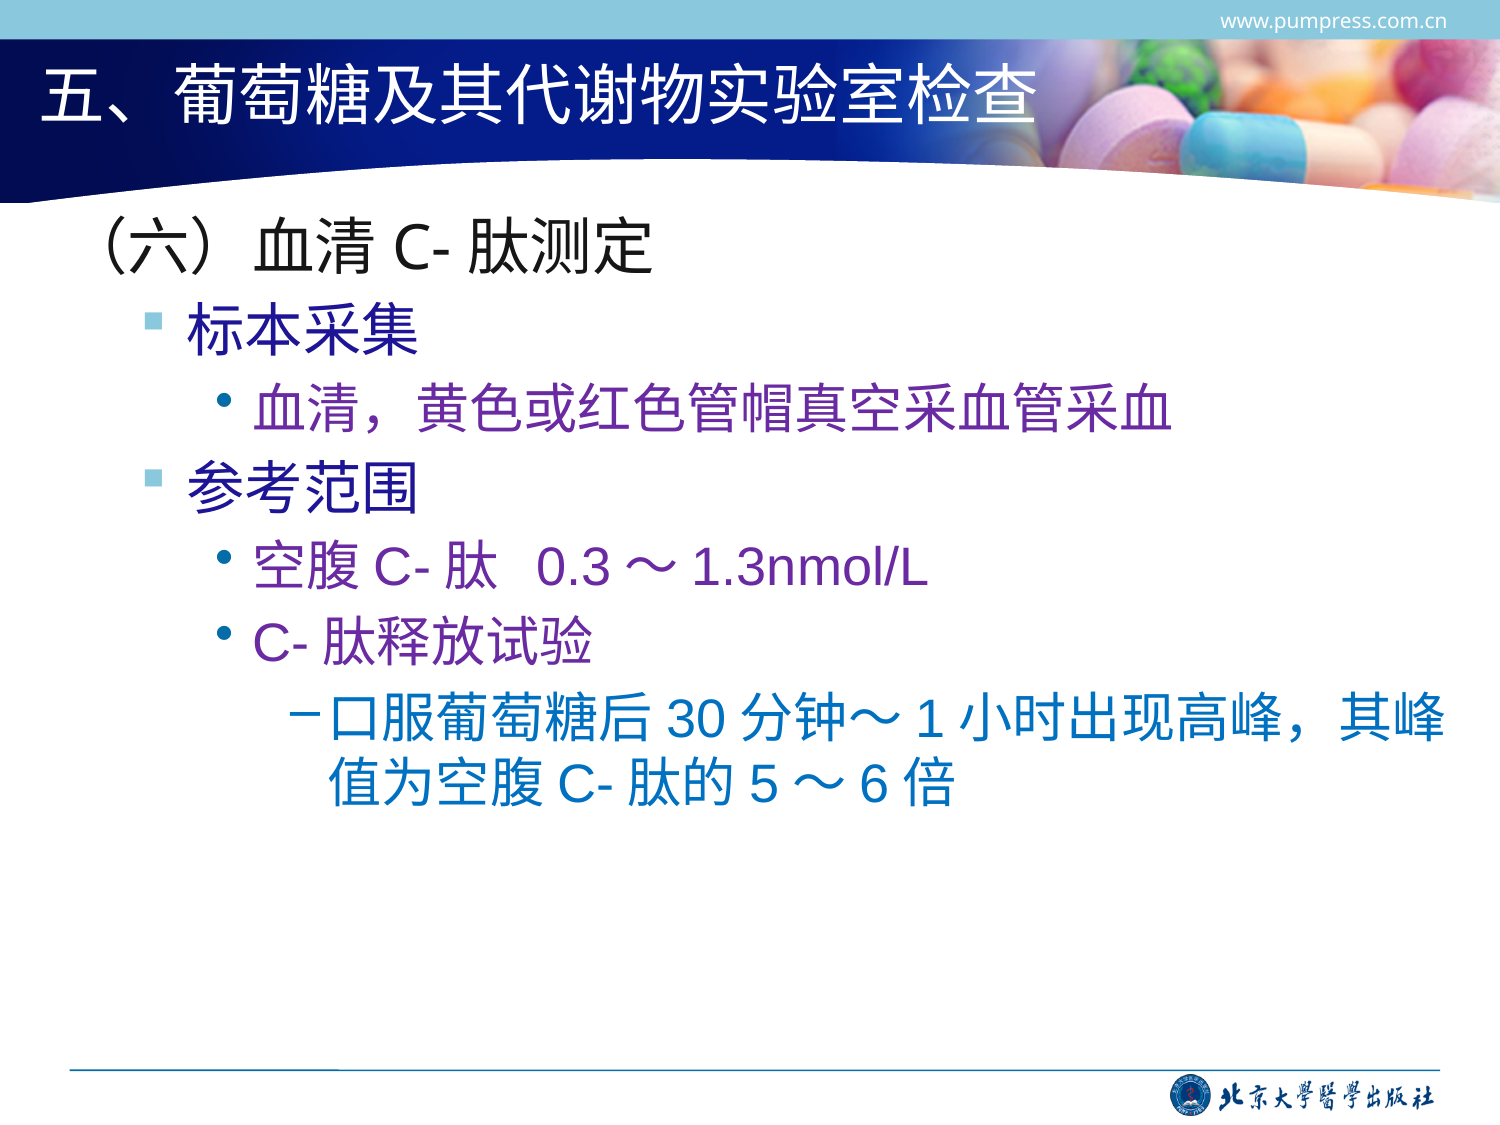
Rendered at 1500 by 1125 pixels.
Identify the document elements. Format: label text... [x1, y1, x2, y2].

picture [1170, 1074, 1436, 1118]
slide_number www.pumpress.com.cn [1024, 0, 1463, 38]
picture [0, 40, 1500, 203]
list （六）血清C-肽测定 标本采集 血清，黄色或红色管帽真空采血管采血 参考范围 空腹C-肽 0.3～1.3nmol/L C-肽释放试验 口服葡萄糖后30分钟～1小时出现高峰，其峰值为空腹C-肽的5～6倍 [49, 198, 1463, 1026]
title 五、葡萄糖及其代谢物实验室检查 [23, 46, 1349, 140]
